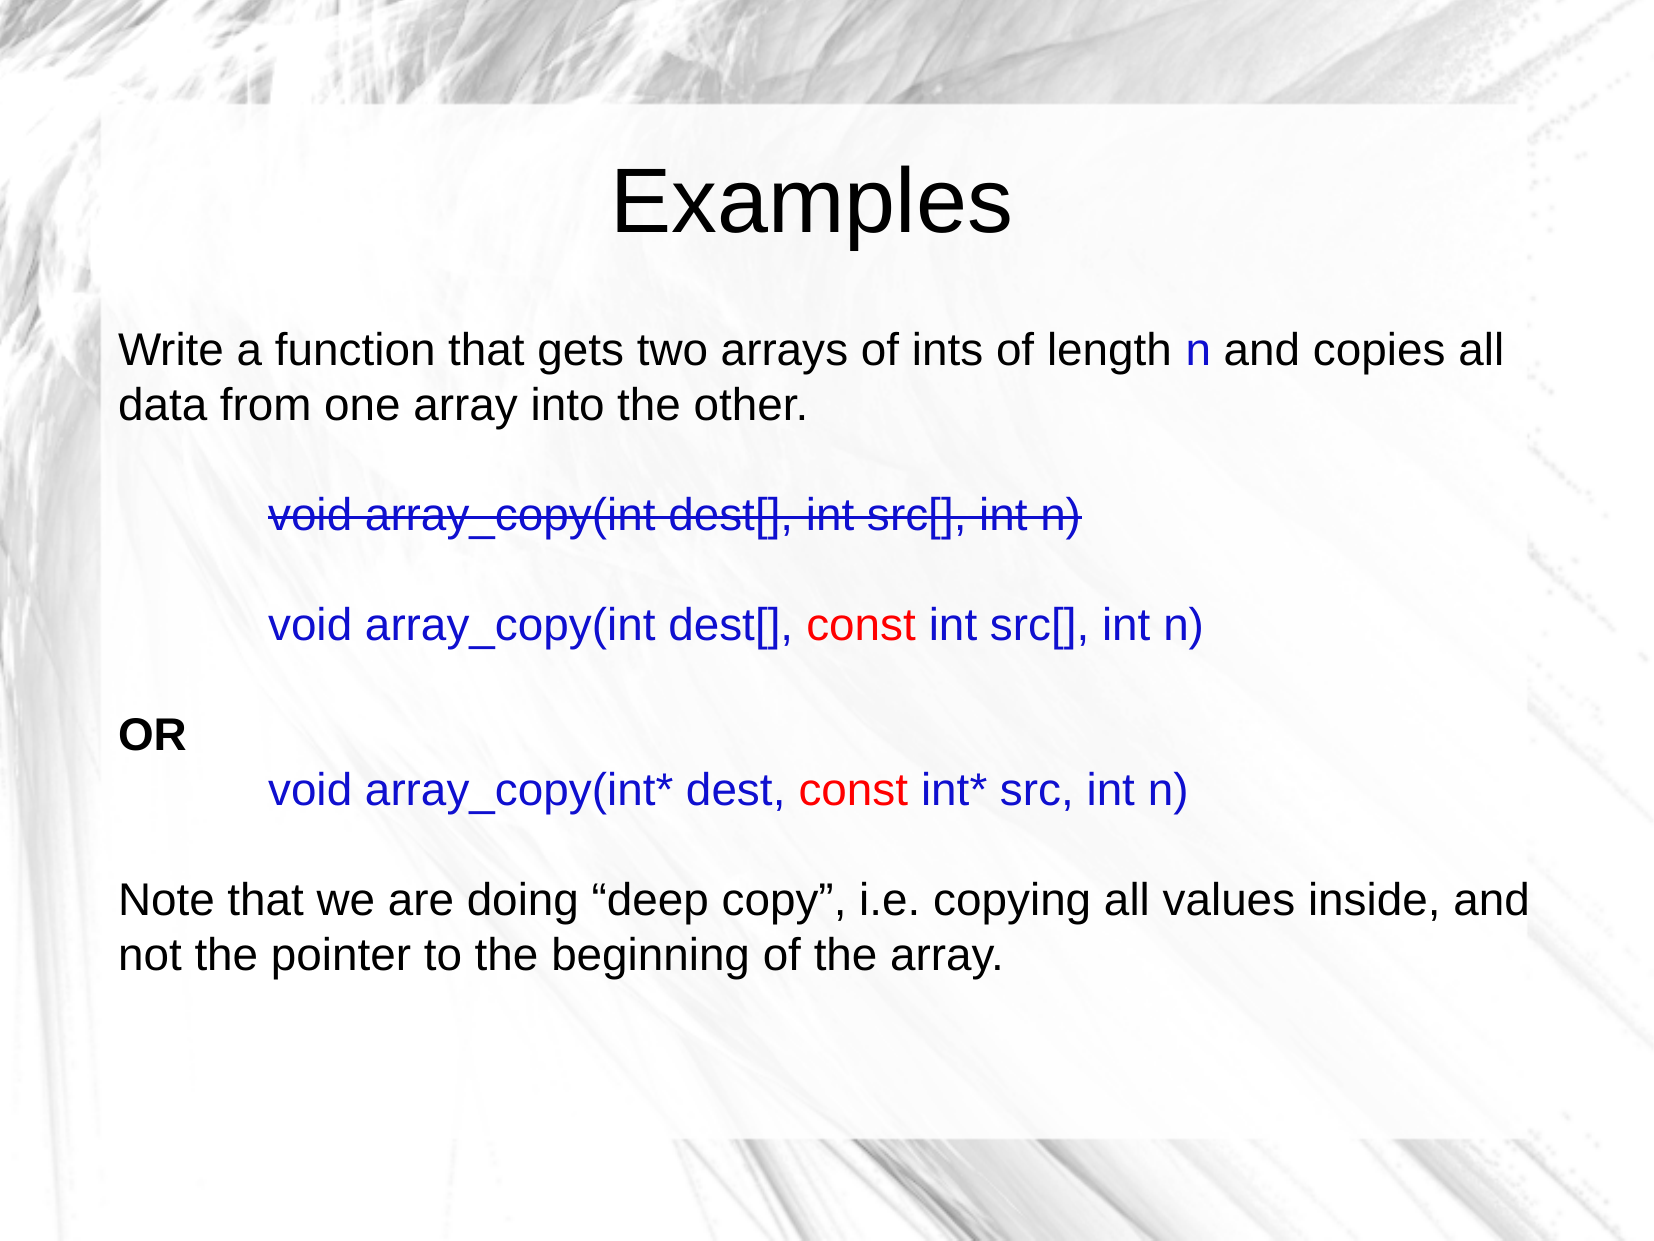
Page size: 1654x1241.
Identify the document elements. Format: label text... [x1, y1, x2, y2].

picture [0, 0, 1654, 1241]
list Write a function that gets two arrays of ints of length n and copies all data from one array into the other. void array_copy(int dest[], int src[], int n) void array_copy(int dest[], const int src[], int n) OR void array_copy(int* dest, const int* src, int n) Note that we are doing “deep copy”, i.e. copying all values inside, and not the pointer to the beginning of the array. [118, 319, 1571, 1109]
title Examples [118, 93, 1506, 299]
